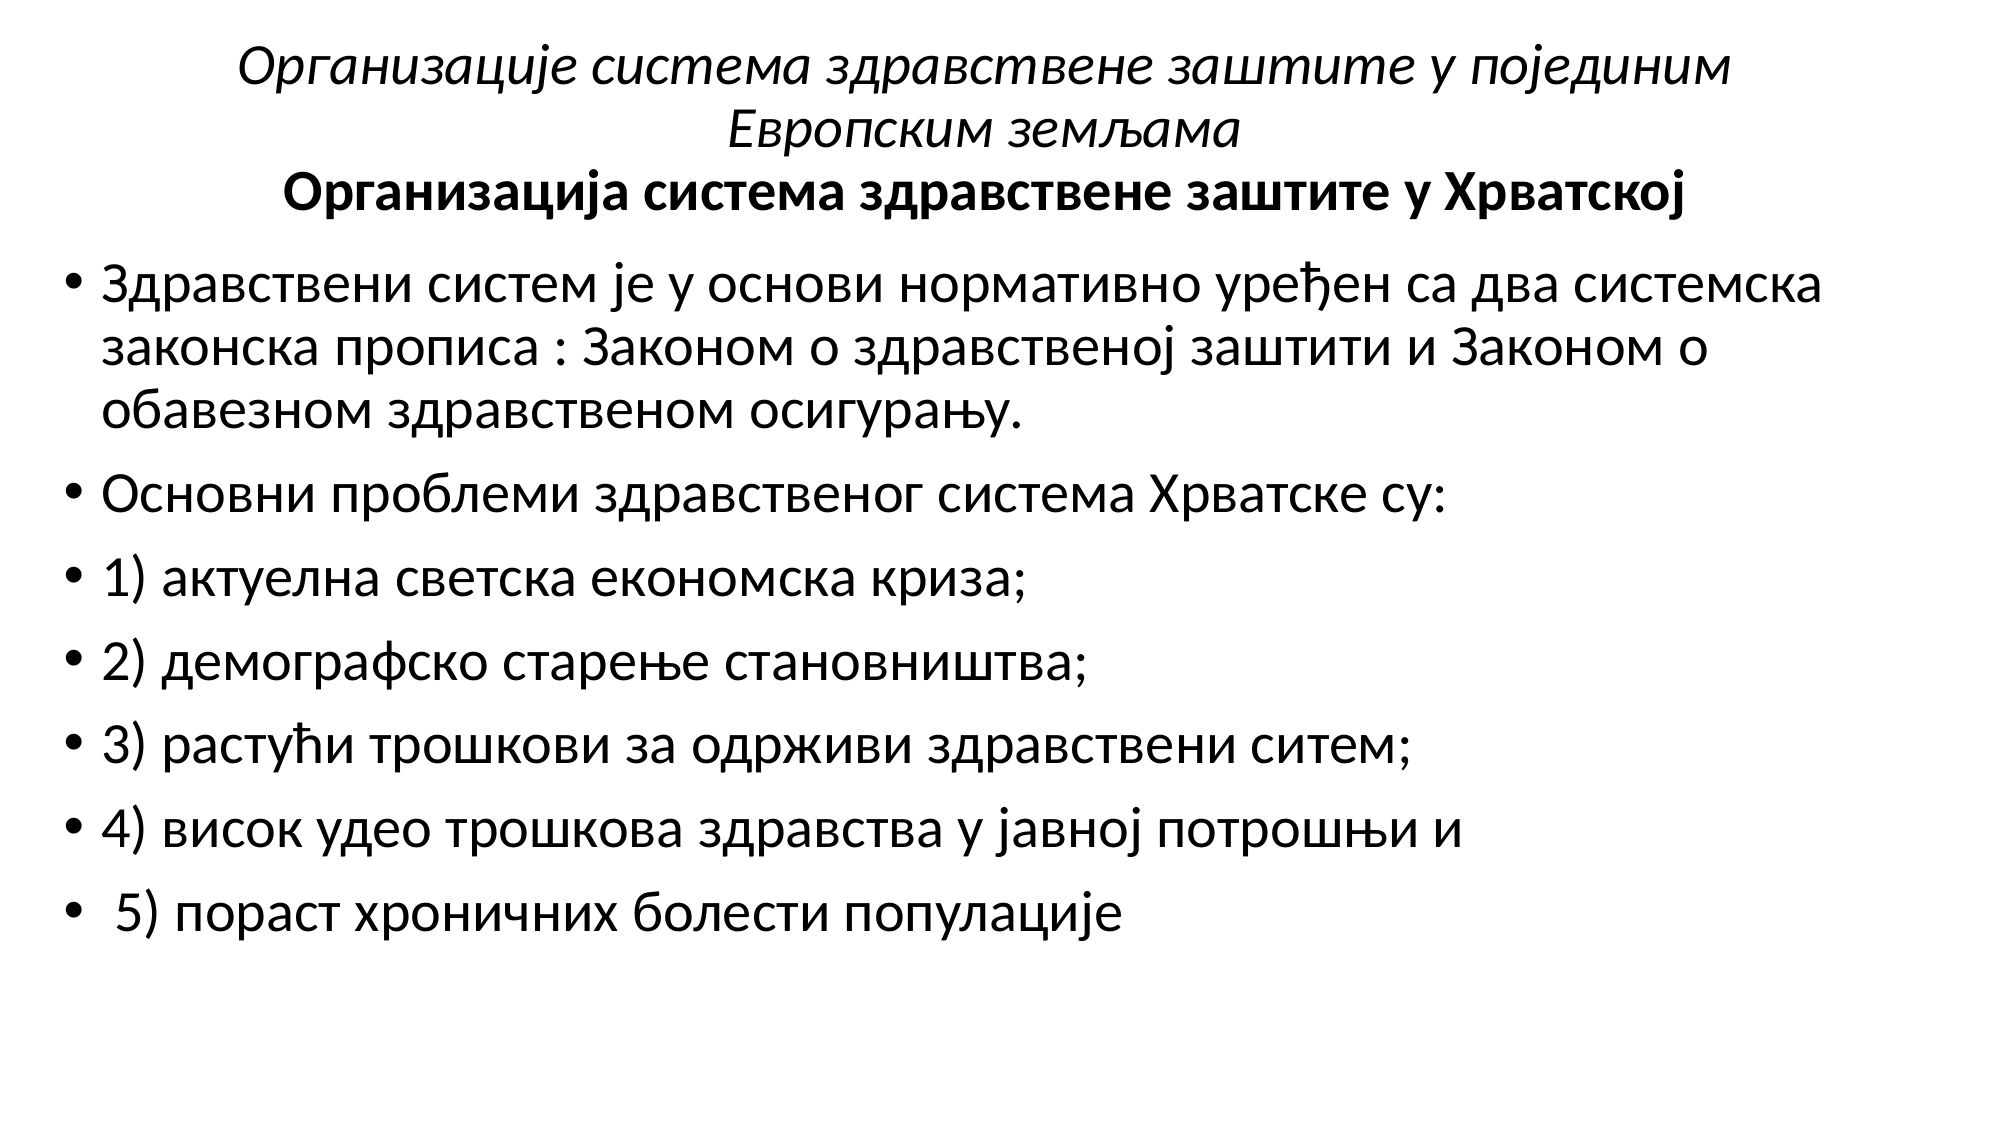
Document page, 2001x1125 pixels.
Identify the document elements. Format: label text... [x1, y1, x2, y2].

list Здравствени систем је у основи нормативно уређен са два системска законска прописа : Законом о здравственој заштити и Законом о обавезном здравственом осигурању. Основни проблеми здравственог система Хрватске су: 1) актуелна светска економска криза; 2) демографско старење становништва; 3) растући трошкови за одрживи здравствени ситем; 4) висок удео трошкова здравства у јавној потрошњи и 5) пораст хроничних болести популације [48, 245, 1955, 1086]
title Организације система здравствене заштите у појединим Европским земљама Организација система здравствене заштите у Хрватској [122, 19, 1848, 238]
